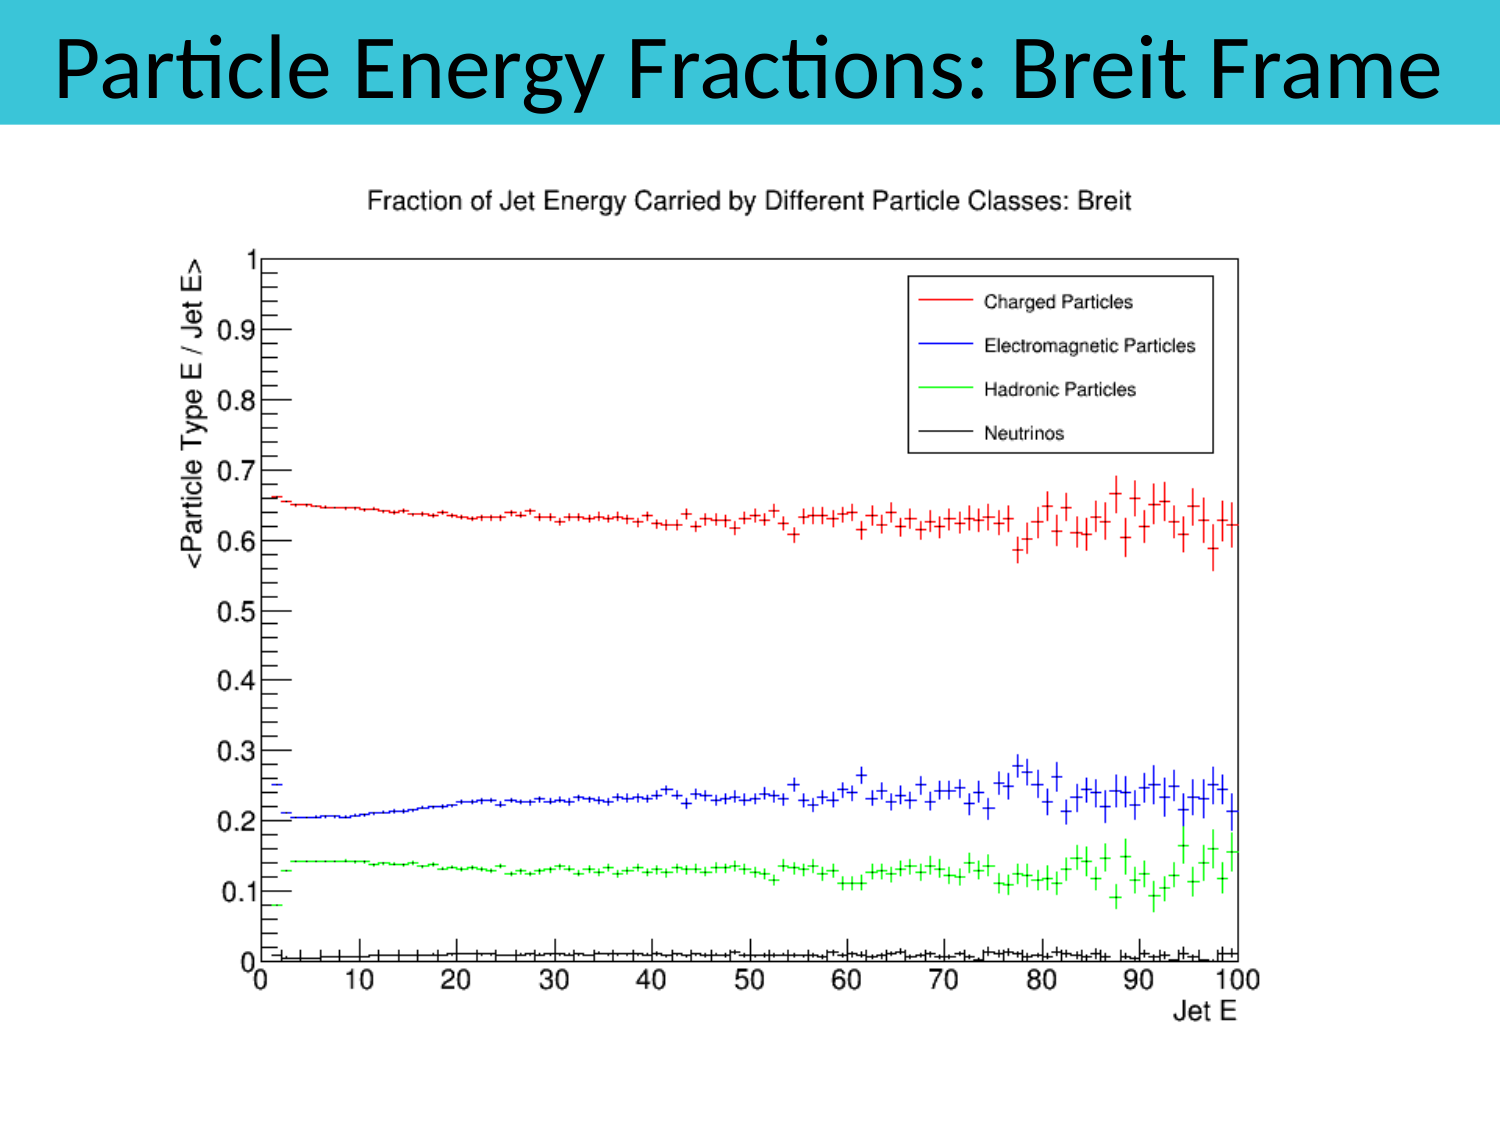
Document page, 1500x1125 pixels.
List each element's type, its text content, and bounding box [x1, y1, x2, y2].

text_box Particle Energy Fractions: Breit Frame [0, 0, 1500, 125]
picture [128, 163, 1372, 1058]
